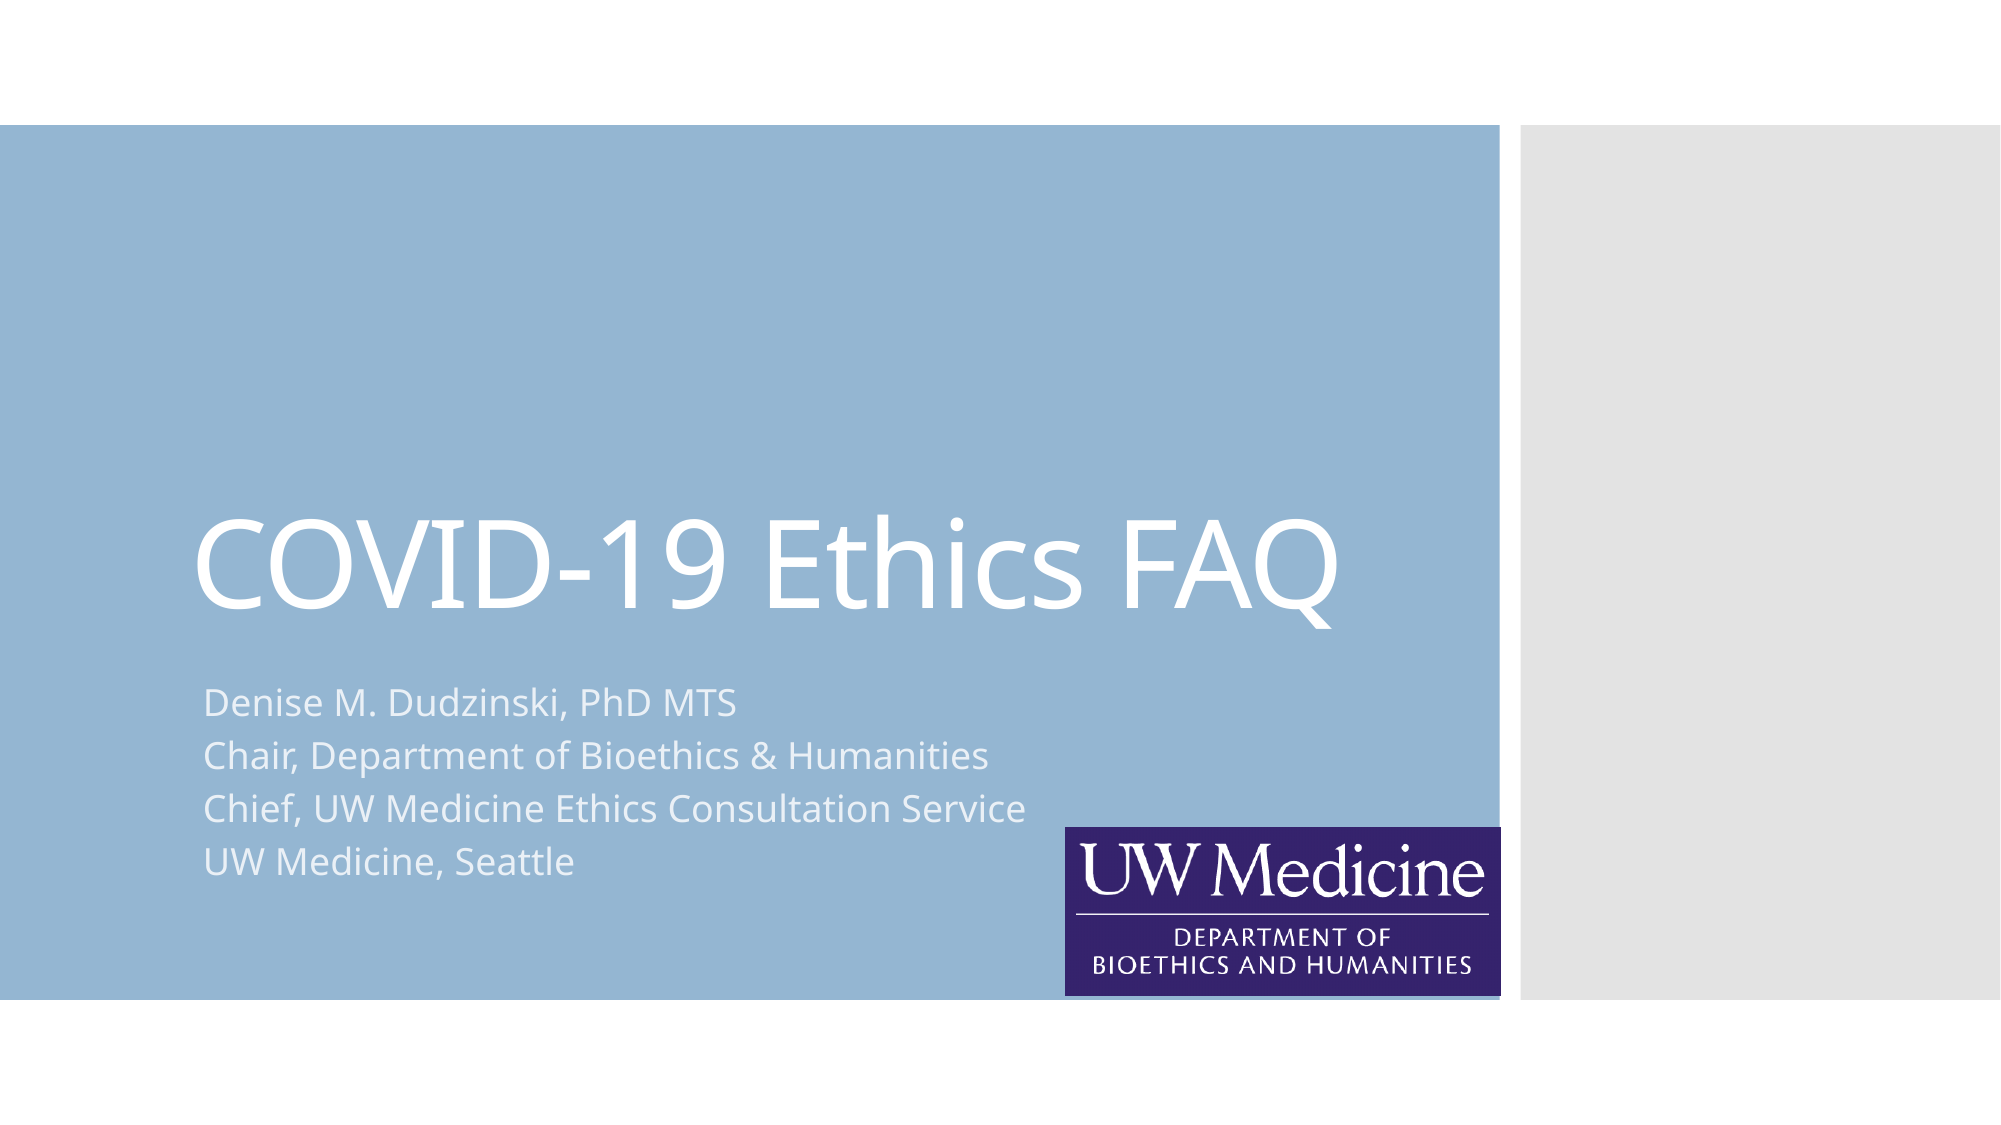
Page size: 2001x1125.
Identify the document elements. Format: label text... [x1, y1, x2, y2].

picture [1065, 827, 1501, 997]
title COVID-19 Ethics FAQ [175, 213, 1376, 644]
subtitle Denise M. Dudzinski, PhD MTS Chair, Department of Bioethics & Humanities Chief, UW Medicine Ethics Consultation Service UW Medicine, Seattle [187, 676, 1388, 879]
